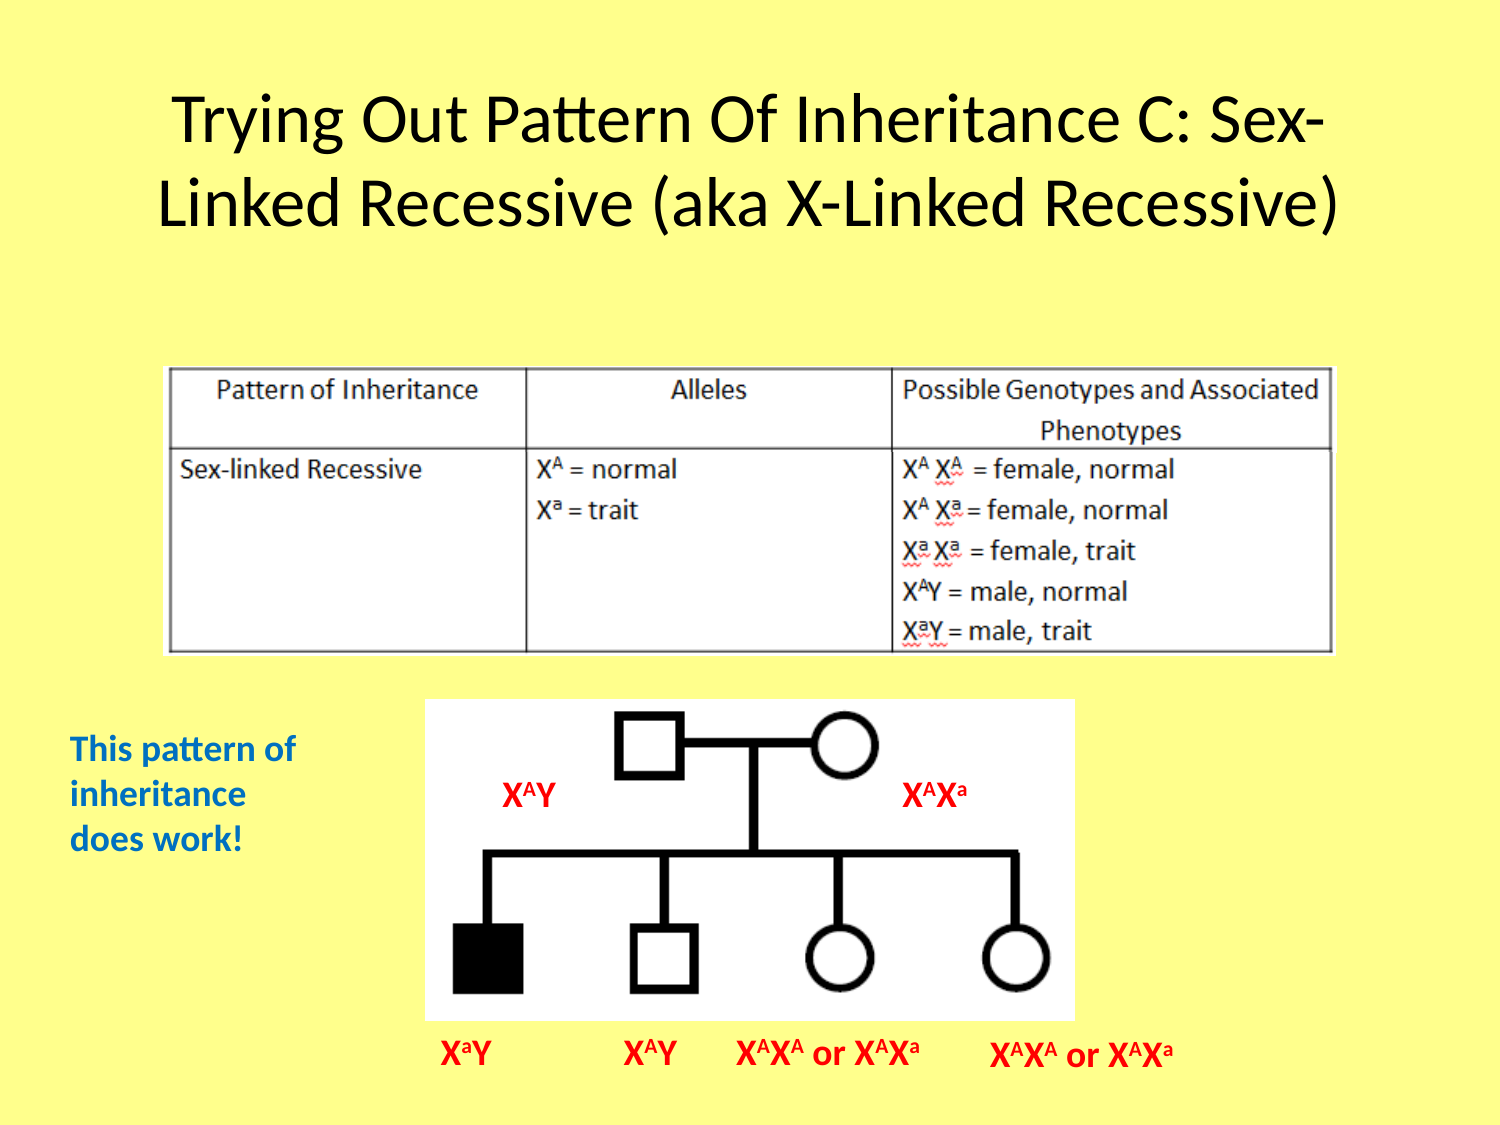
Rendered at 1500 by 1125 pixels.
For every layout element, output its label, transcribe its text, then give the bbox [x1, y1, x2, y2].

text_box This pattern of inheritance does work! [55, 716, 318, 867]
text_box XaY [425, 1029, 539, 1080]
picture [425, 699, 1075, 1021]
text_box XAXA or XAXa [974, 1022, 1216, 1083]
text_box XAY [608, 1030, 721, 1080]
text_box XAXA or XAXa [721, 1030, 963, 1080]
picture [162, 365, 1337, 656]
title Trying Out Pattern Of Inheritance C: Sex-Linked Recessive (aka X-Linked Recessive) [75, 62, 1425, 250]
